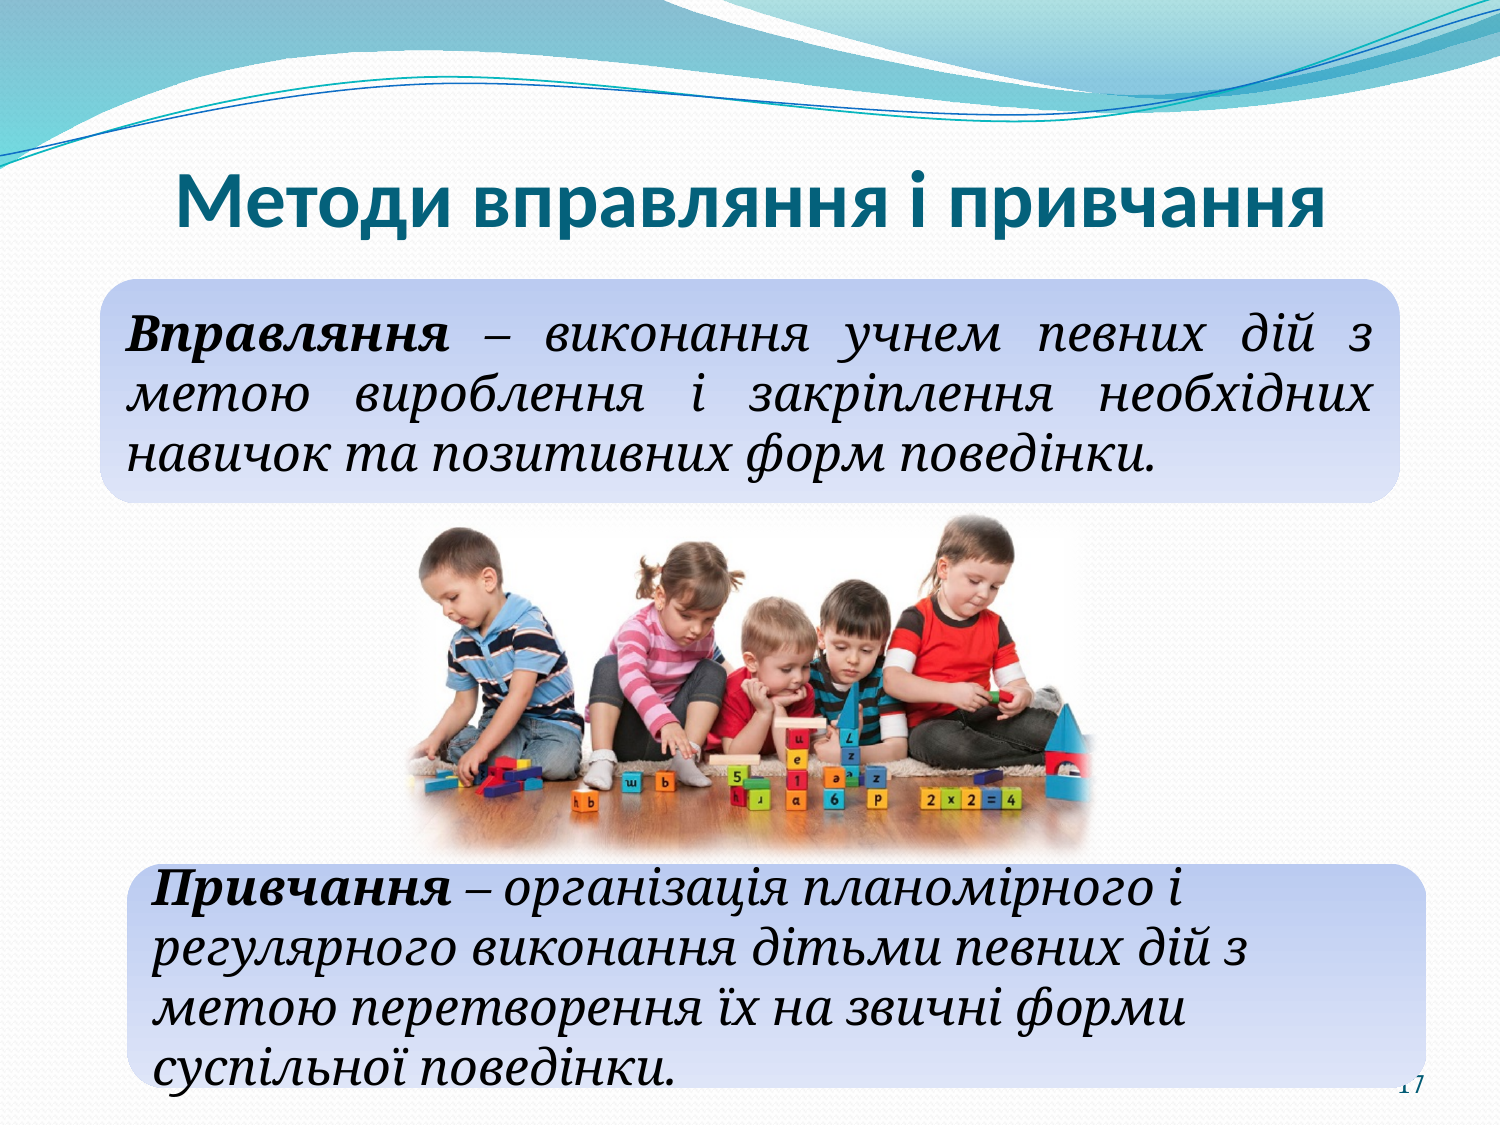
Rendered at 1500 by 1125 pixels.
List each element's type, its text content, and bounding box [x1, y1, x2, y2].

text_box Привчання – організація планомірного і регулярного виконання дітьми певних дій з метою перетворення їх на звичні форми суспільної поведінки. [125, 861, 1429, 1091]
slide_number 17 [1299, 1042, 1425, 1103]
picture [401, 503, 1099, 868]
title Методи вправляння і привчання [76, 137, 1427, 244]
text_box Вправляння – виконання учнем певних дій з метою вироблення і закріплення необхідних навичок та позитивних форм поведінки. [98, 276, 1402, 506]
